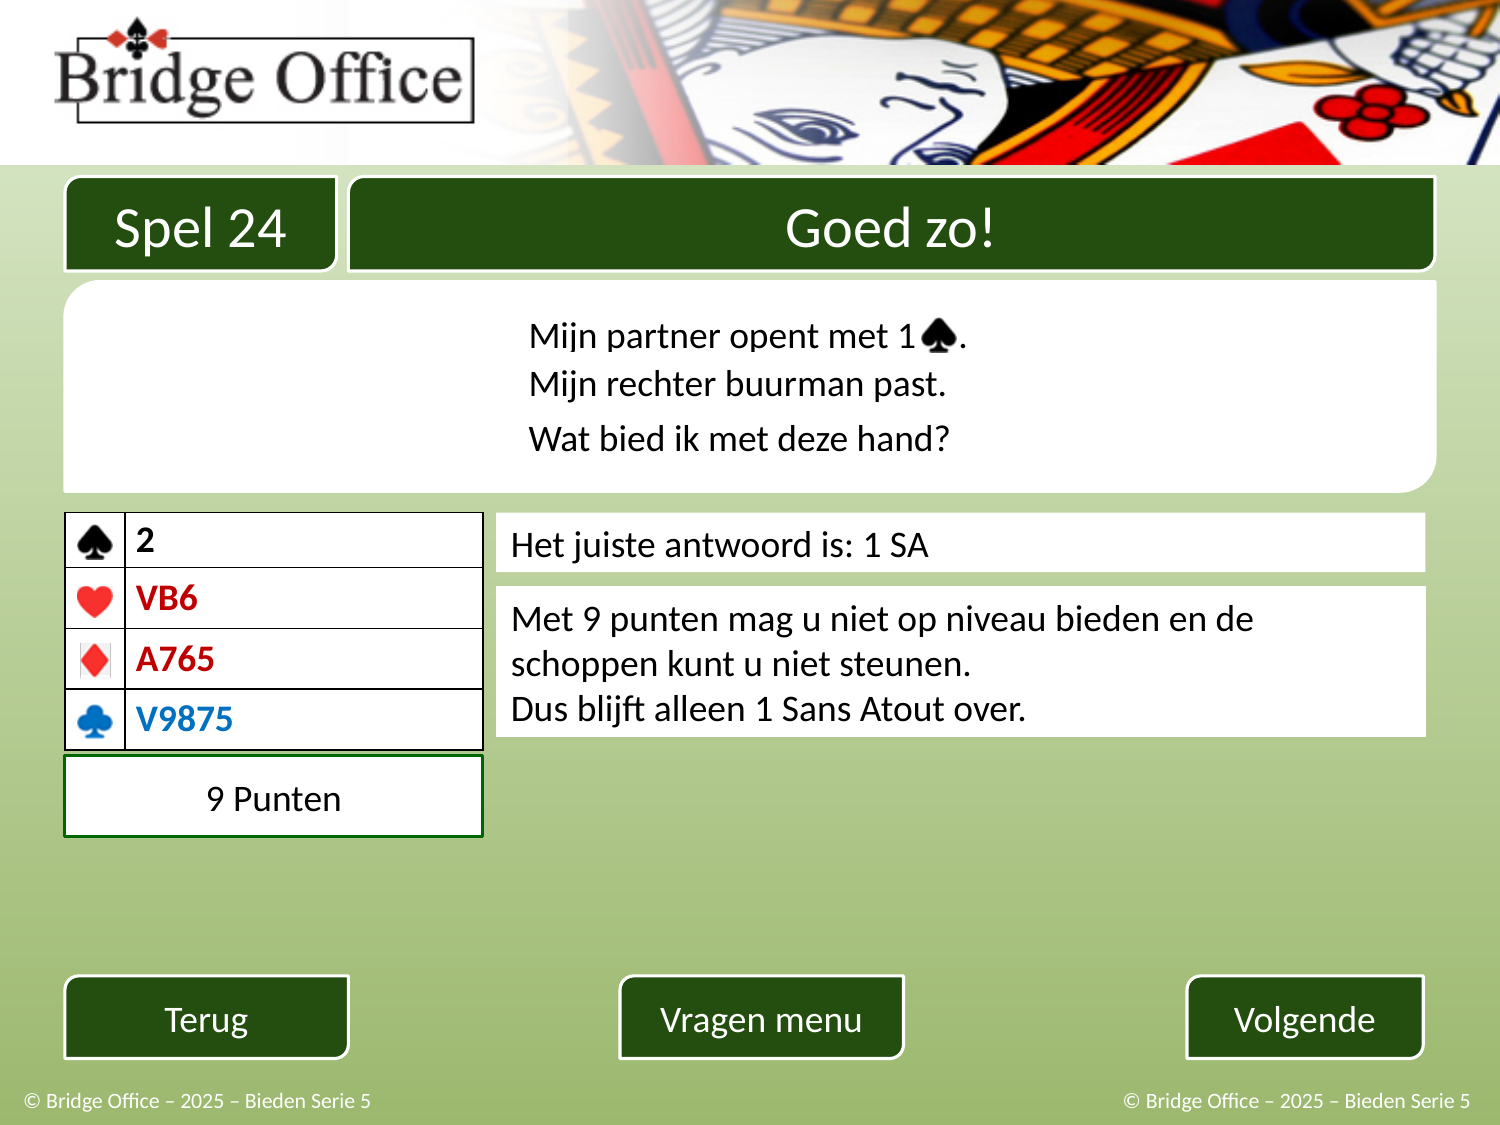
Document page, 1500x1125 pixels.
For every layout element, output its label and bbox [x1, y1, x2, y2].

table_header [126, 513, 482, 567]
picture [77, 585, 113, 618]
text_box [346, 174, 1437, 273]
text_box [1185, 974, 1425, 1061]
table_cell [66, 568, 124, 628]
text_box [1107, 1079, 1500, 1121]
text_box [8, 1079, 393, 1121]
picture [0, 0, 1500, 166]
text_box [63, 280, 1437, 493]
text_box [63, 974, 350, 1061]
picture [920, 316, 957, 353]
table_cell [126, 629, 482, 688]
picture [77, 524, 113, 561]
text_box [63, 754, 484, 838]
text_box [496, 586, 1426, 737]
table_cell [126, 690, 482, 749]
picture [77, 703, 113, 740]
table_header [66, 513, 124, 567]
table_cell [66, 690, 124, 749]
table_cell [66, 629, 124, 688]
table_cell [126, 568, 482, 628]
text_box [63, 174, 339, 273]
text_box [618, 974, 906, 1061]
picture [77, 643, 113, 679]
text_box [496, 512, 1426, 573]
